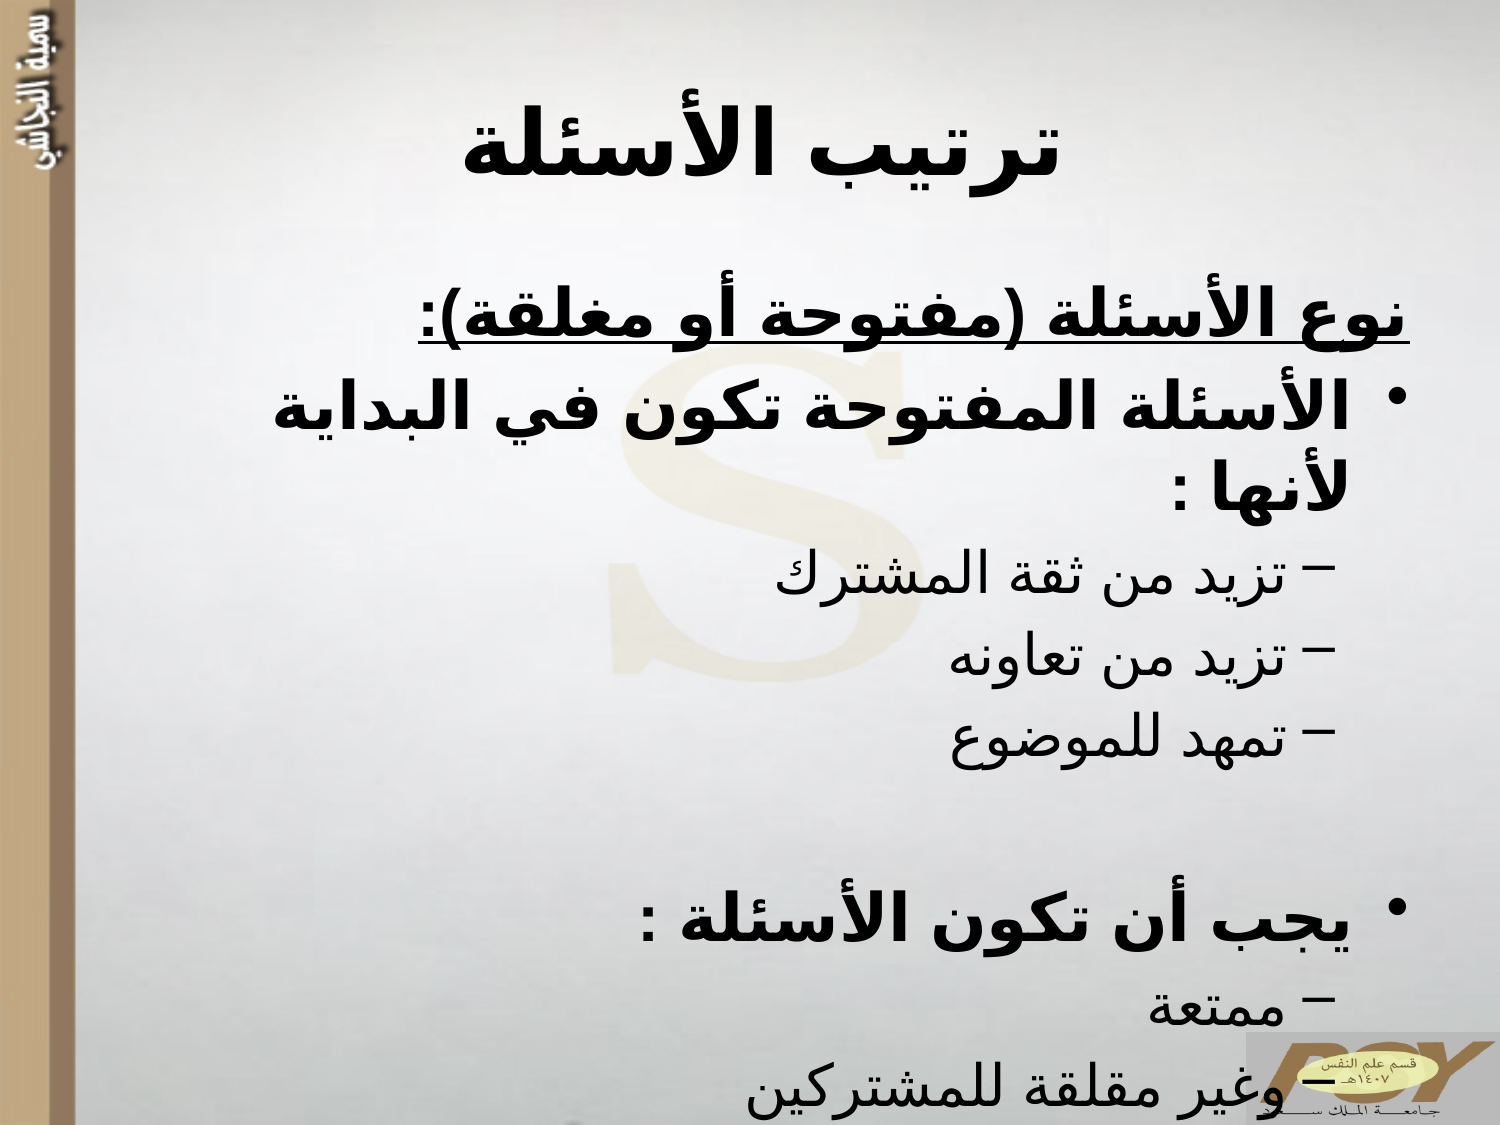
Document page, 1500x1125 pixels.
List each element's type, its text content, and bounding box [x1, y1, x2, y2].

list نوع الأسئلة (مفتوحة أو مغلقة): الأسئلة المفتوحة تكون في البداية لأنها : تزيد من ثقة المشترك تزيد من تعاونه تمهد للموضوع يجب أن تكون الأسئلة : ممتعة وغير مقلقة للمشتركين بسيطة [75, 262, 1425, 1005]
picture [0, 0, 1500, 1125]
title ترتيب الأسئلة [75, 45, 1425, 233]
